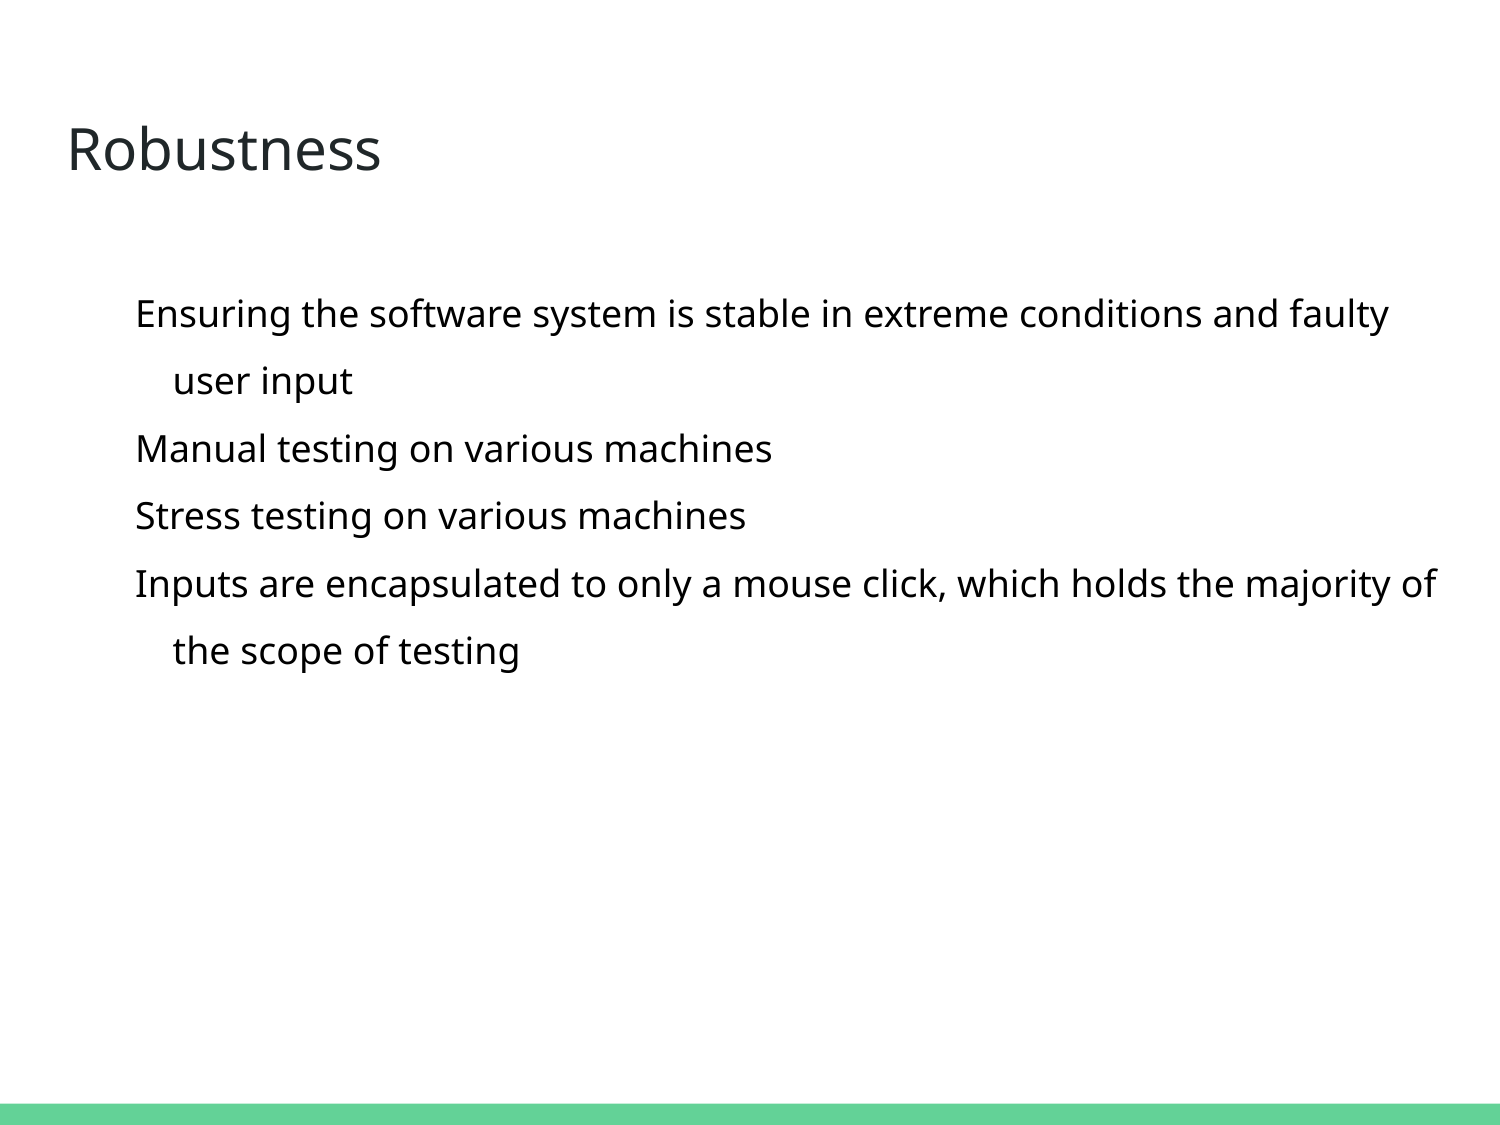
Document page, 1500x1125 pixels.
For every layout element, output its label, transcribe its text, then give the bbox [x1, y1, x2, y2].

list Ensuring the software system is stable in extreme conditions and faulty user input Manual testing on various machines Stress testing on various machines Inputs are encapsulated to only a mouse click, which holds the majority of the scope of testing [82, 252, 1481, 1000]
title Robustness [51, 97, 1449, 223]
